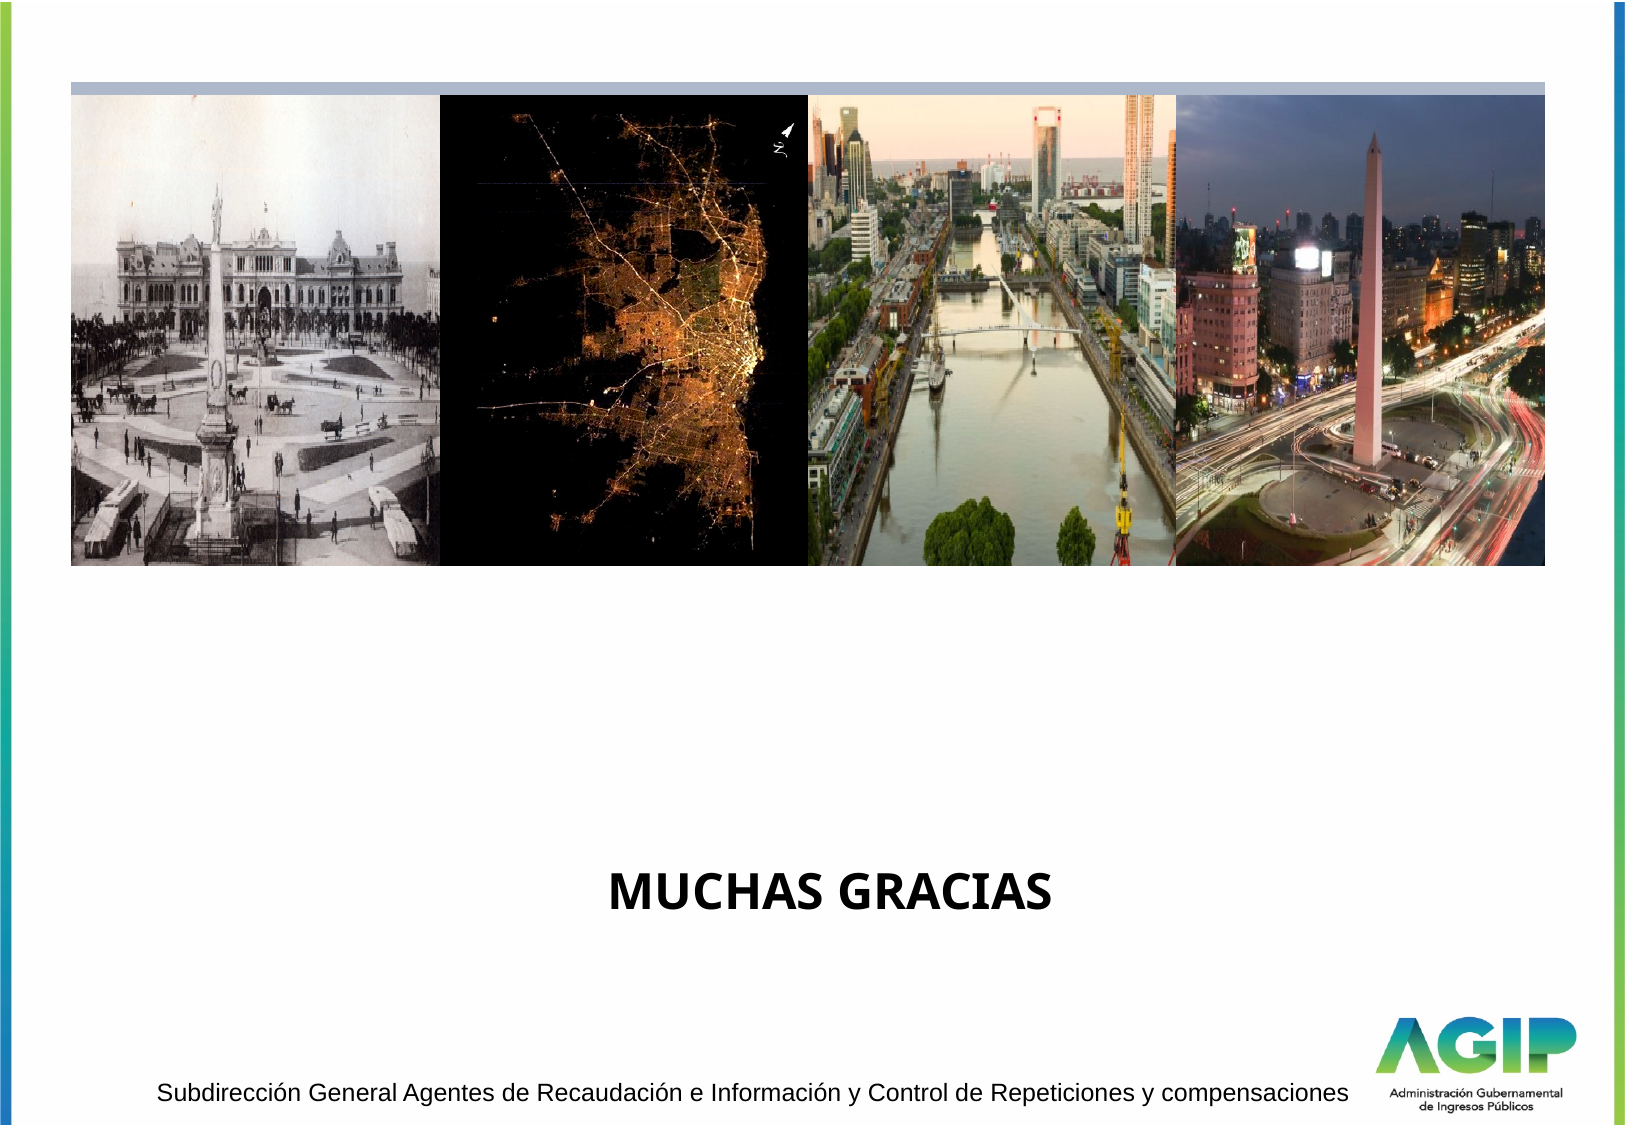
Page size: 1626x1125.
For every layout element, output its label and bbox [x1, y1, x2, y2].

text_box [71, 88, 1545, 566]
picture [0, 2, 1625, 1125]
